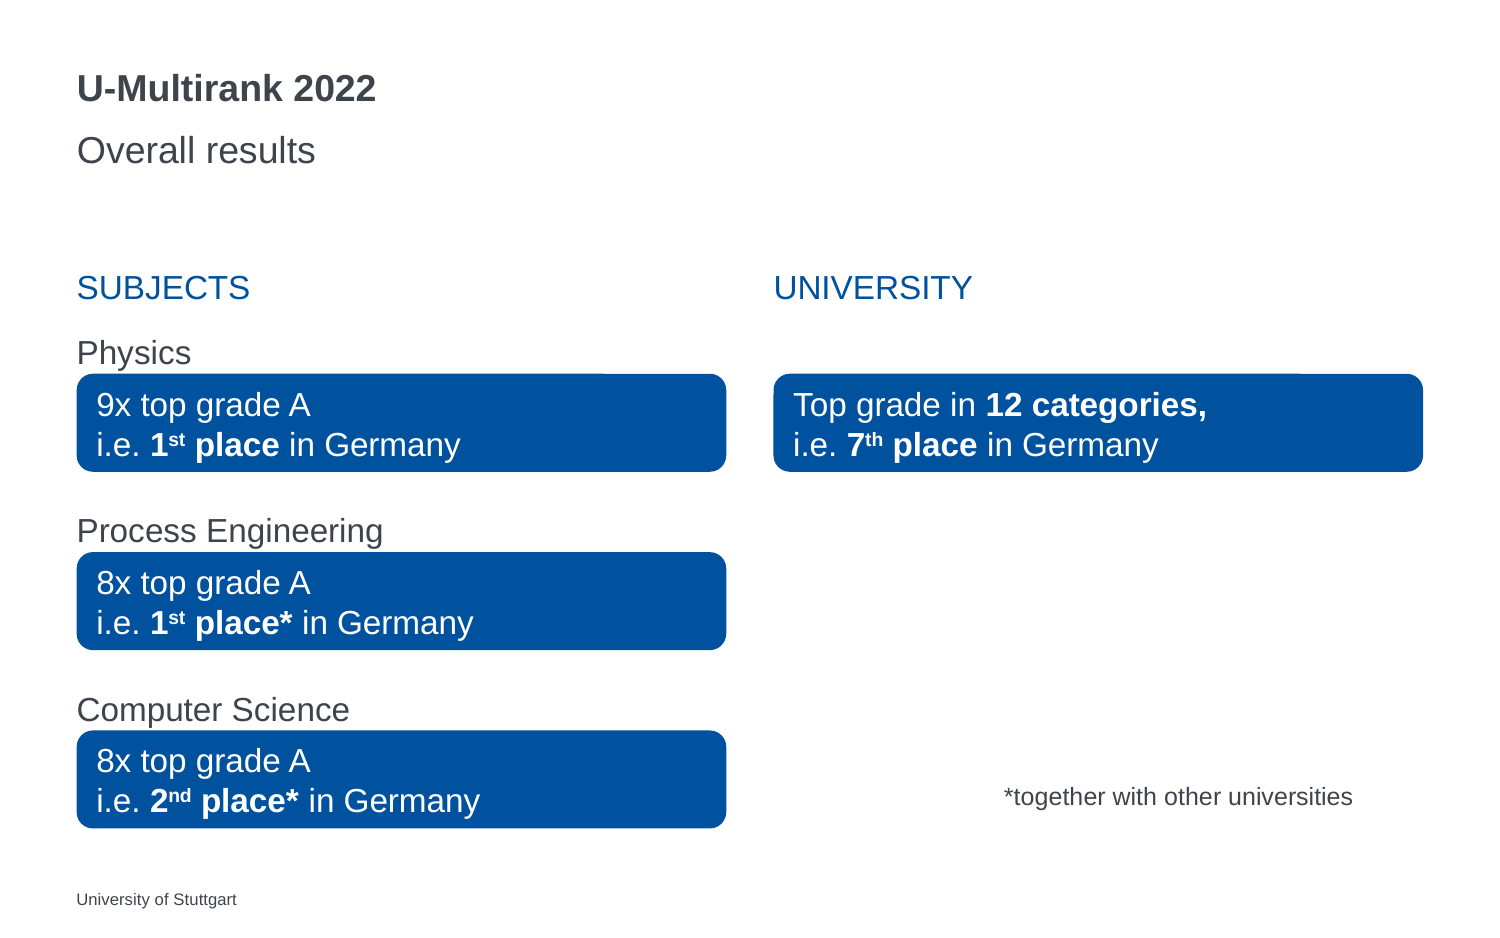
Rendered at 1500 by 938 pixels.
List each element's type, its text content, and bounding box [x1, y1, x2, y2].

text_box 9x top grade A i.e. 1st place in Germany [75, 372, 728, 473]
text_box Computer Science [76, 679, 727, 719]
text_box Process Engineering [76, 501, 727, 541]
footer University of Stuttgart [76, 888, 1072, 910]
text_box Subjects [76, 262, 727, 302]
text_box *together with other universities [1003, 780, 1436, 854]
text_box 8x top grade A i.e. 1st place* in Germany [75, 551, 728, 652]
list Overall results [76, 117, 1424, 163]
title U-Multirank 2022 [76, 64, 1424, 110]
text_box 8x top grade A i.e. 2nd place* in Germany [75, 729, 728, 830]
text_box Physics [76, 322, 727, 362]
text_box Top grade in 12 categories, i.e. 7th place in Germany [772, 372, 1425, 473]
text_box University [773, 262, 1424, 302]
